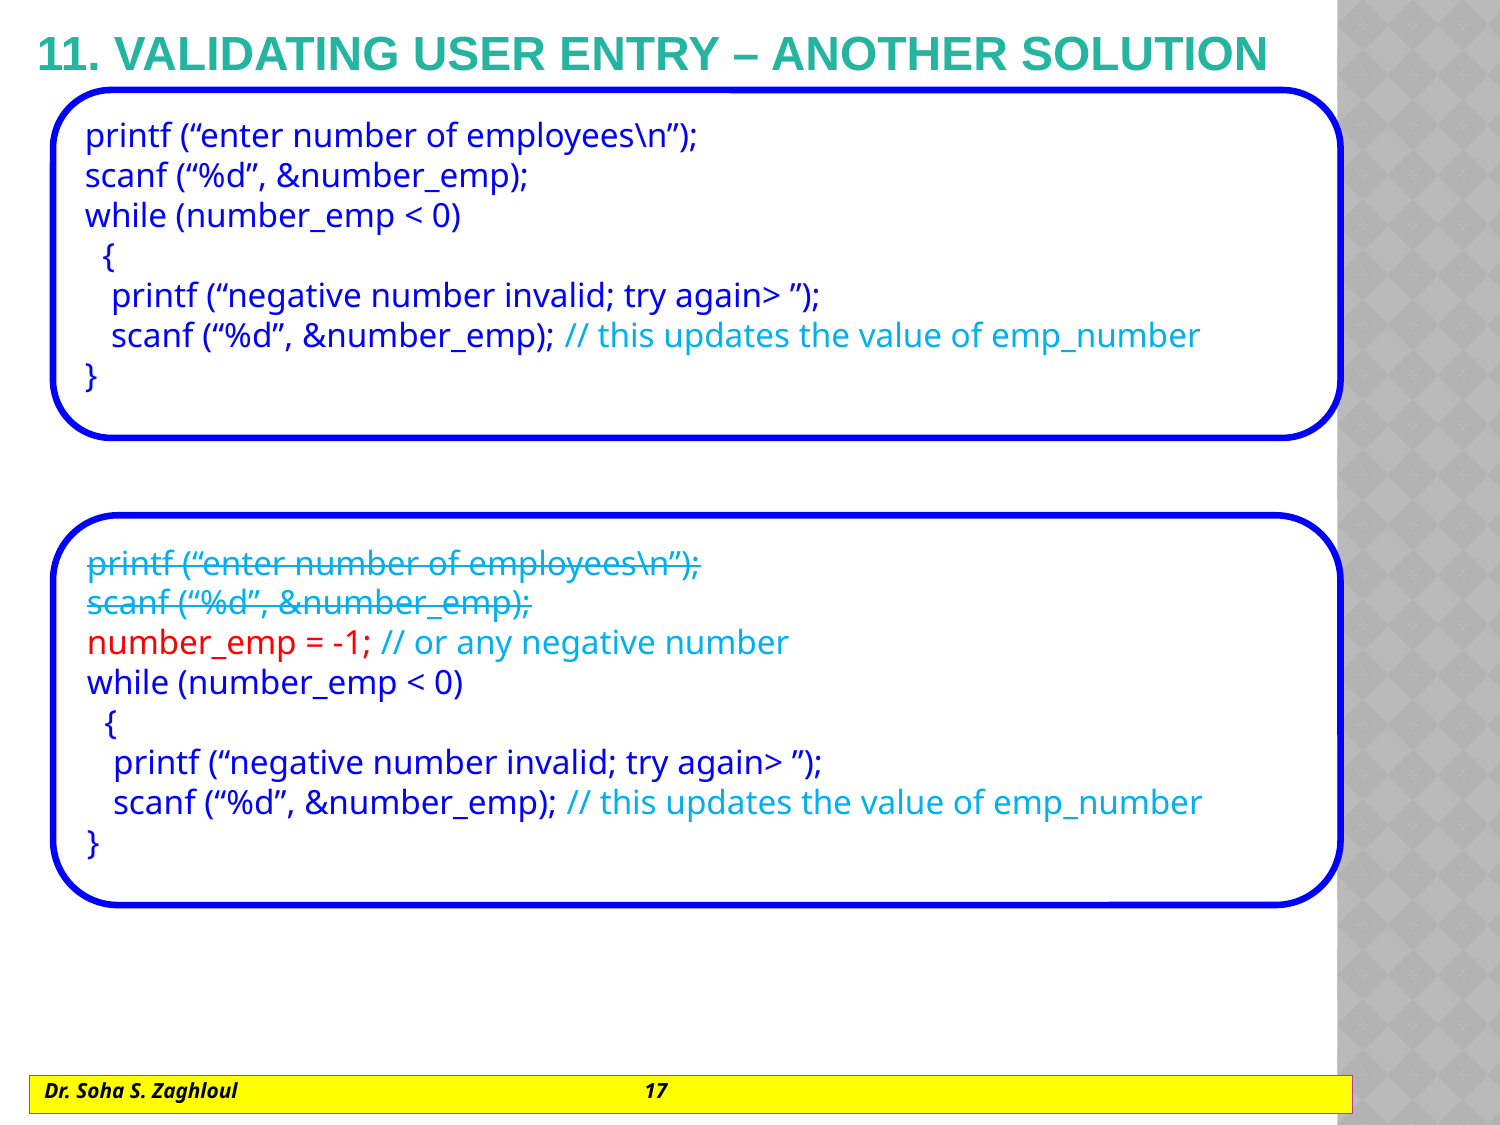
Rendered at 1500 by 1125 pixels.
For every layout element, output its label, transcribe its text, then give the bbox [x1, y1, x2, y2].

text_box Dr. Soha S. Zaghloul 17 [29, 1075, 1353, 1114]
title 11. Validating user entry – another solution [29, 19, 1412, 81]
text_box printf (“enter number of employees\n”); scanf (“%d”, &number_emp); while (number_emp < 0) { printf (“negative number invalid; try again> ”); scanf (“%d”, &number_emp); // this updates the value of emp_number } [49, 86, 1344, 442]
text_box printf (“enter number of employees\n”); scanf (“%d”, &number_emp); number_emp = -1; // or any negative number while (number_emp < 0) { printf (“negative number invalid; try again> ”); scanf (“%d”, &number_emp); // this updates the value of emp_number } [49, 511, 1344, 909]
